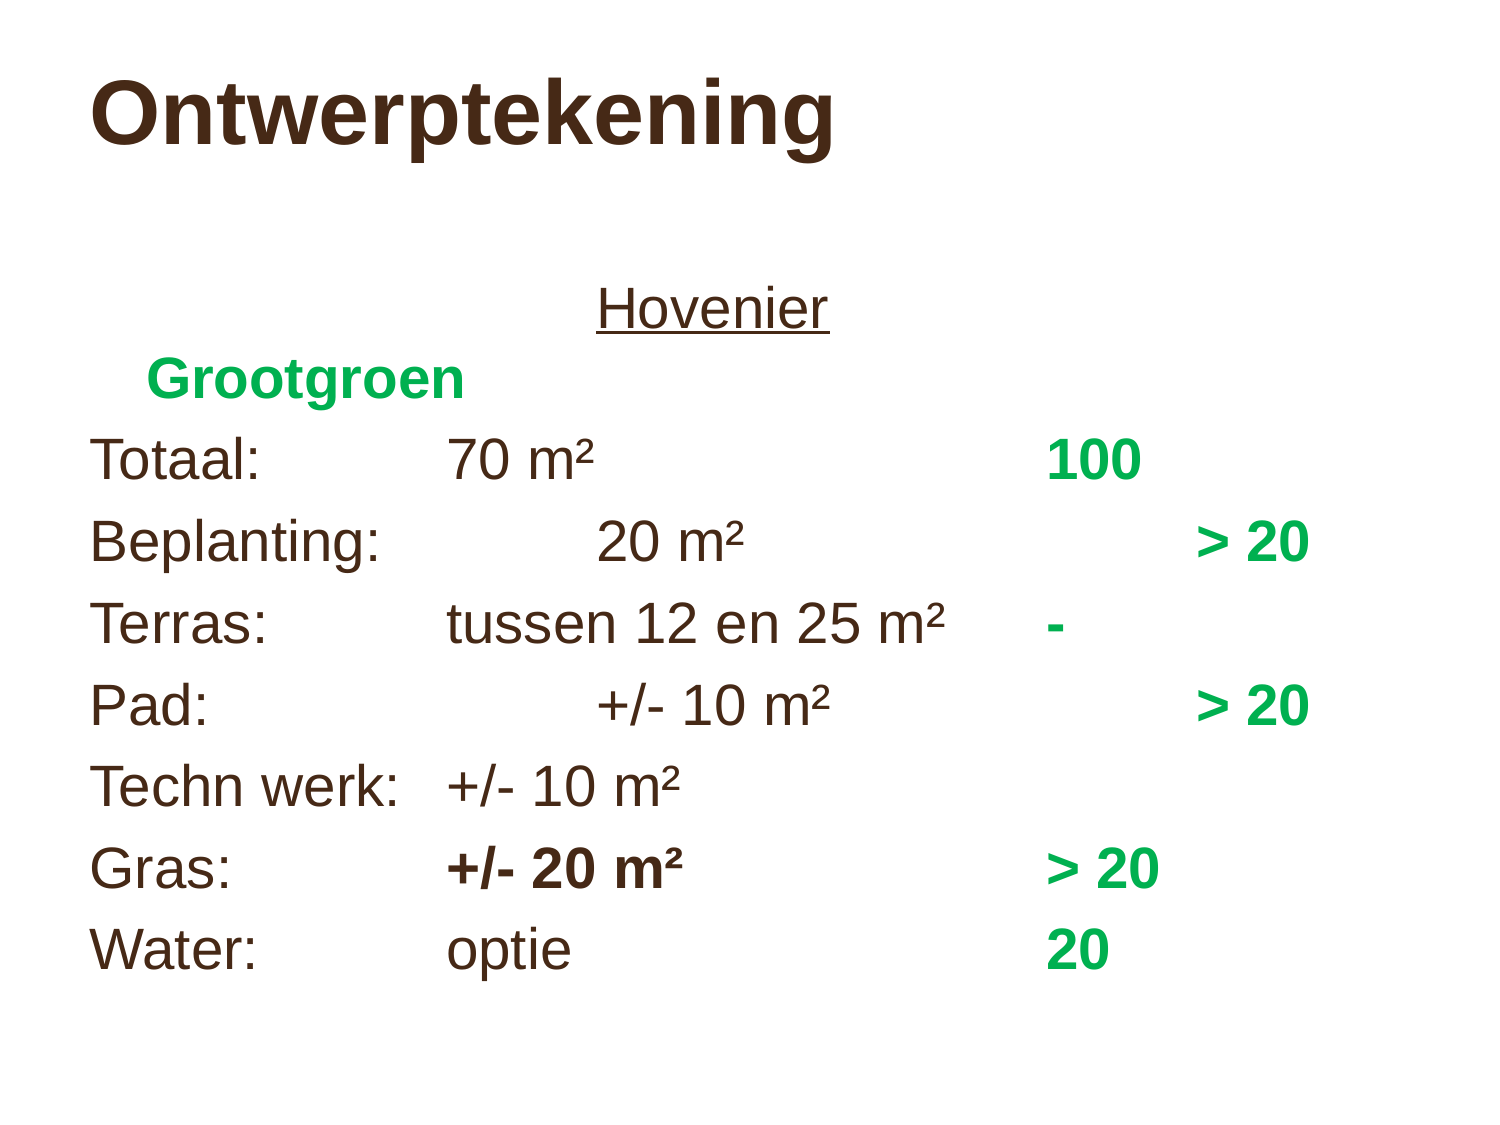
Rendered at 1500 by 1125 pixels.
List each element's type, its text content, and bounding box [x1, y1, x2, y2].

list Hovenier Grootgroen Totaal: 70 m² 100 Beplanting: 20 m² > 20 Terras: tussen 12 en 25 m² - Pad: +/- 10 m² > 20 Techn werk: +/- 10 m² Gras: +/- 20 m² > 20 Water: optie 20 [75, 262, 1500, 1005]
title Ontwerptekening [75, 45, 1425, 233]
